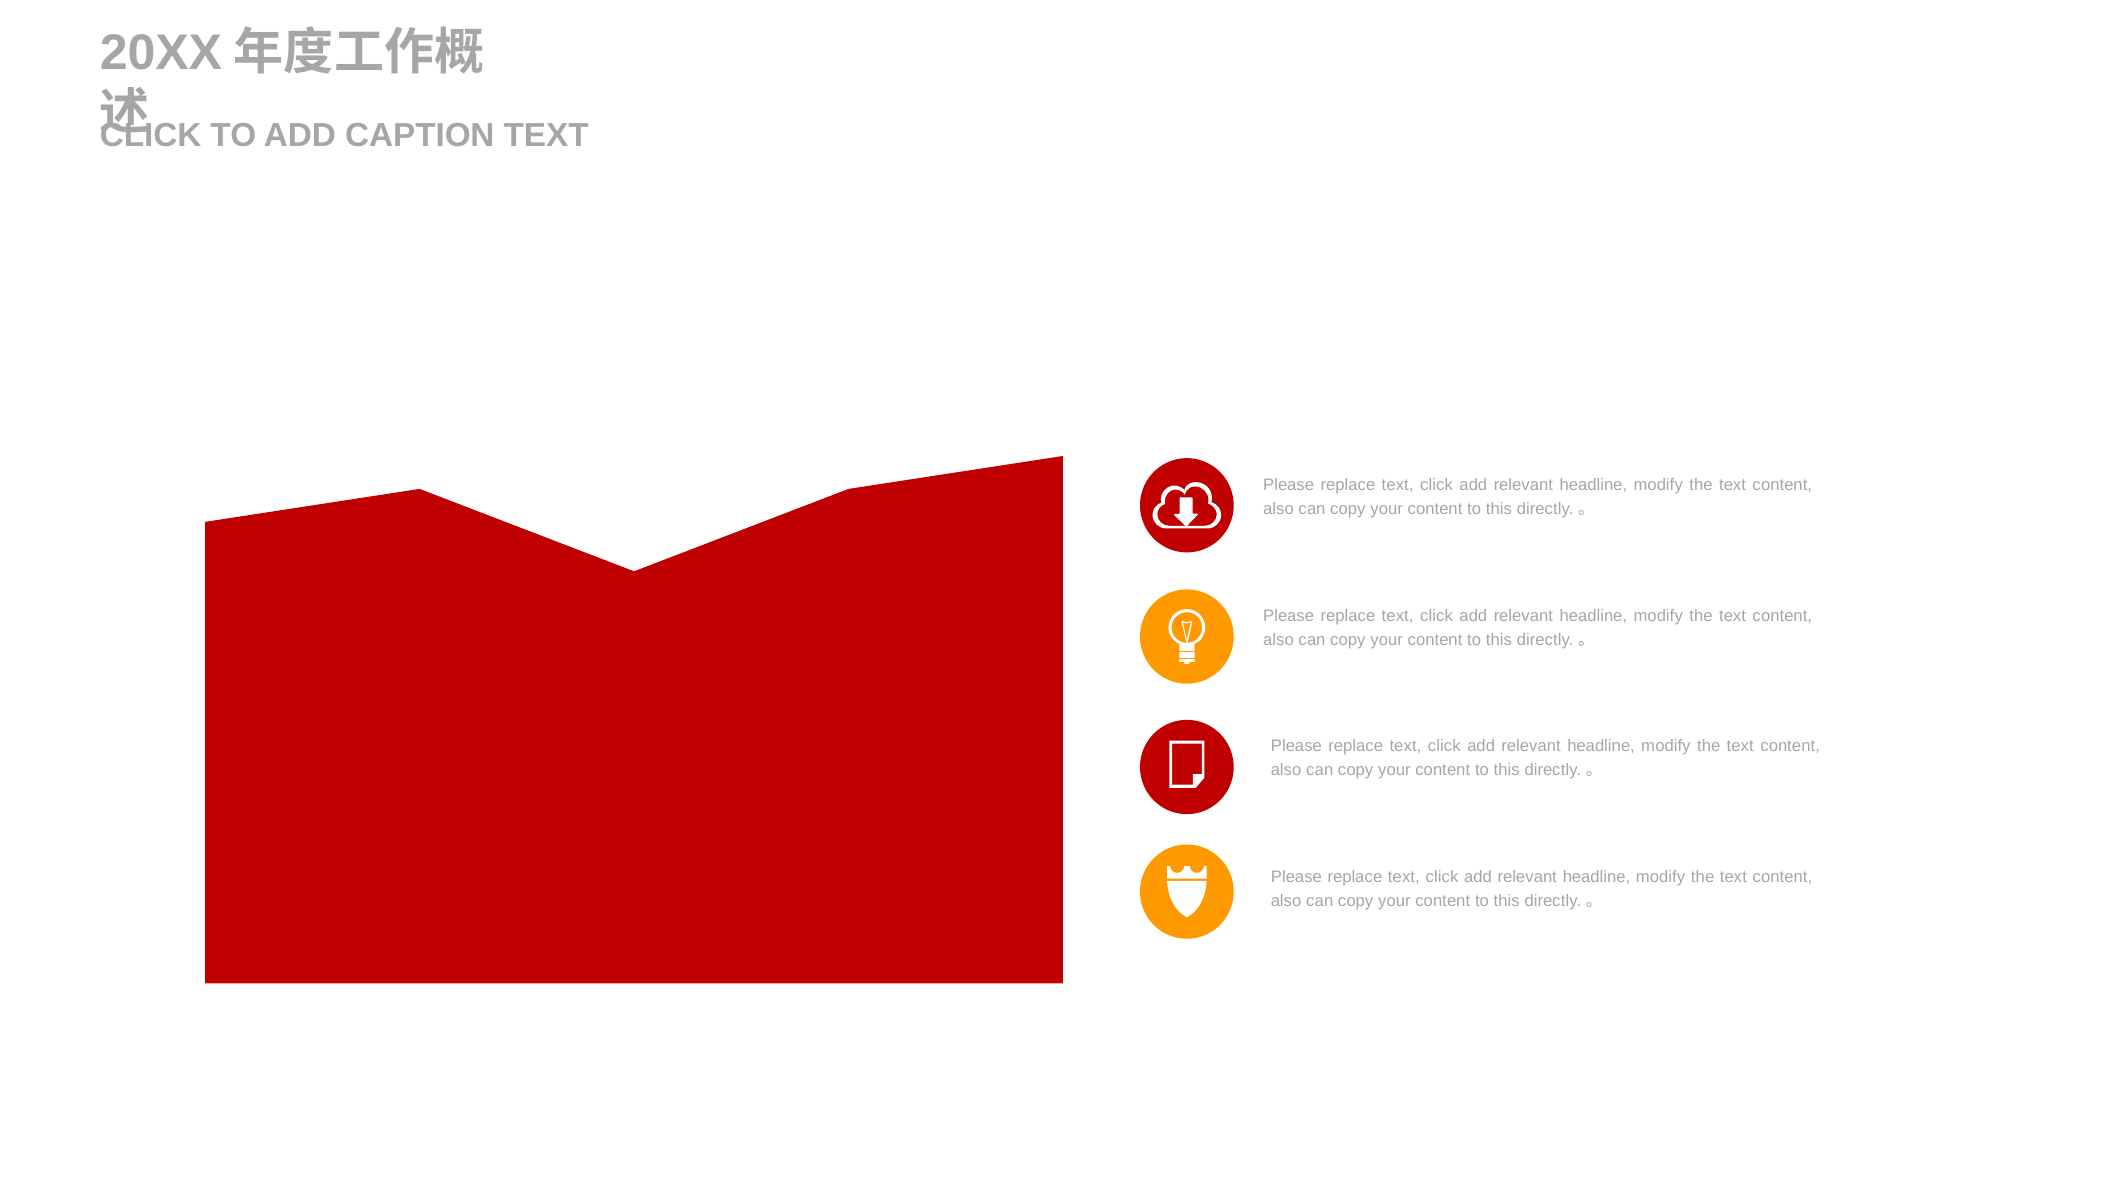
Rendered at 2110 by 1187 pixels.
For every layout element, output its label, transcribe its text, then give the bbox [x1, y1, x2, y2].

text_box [1167, 865, 1207, 918]
text_box [1138, 588, 1235, 685]
text_box [1152, 482, 1222, 529]
chart [187, 394, 1081, 996]
text_box CLICK TO ADD CAPTION TEXT [99, 113, 629, 154]
text_box 20XX年度工作概述 [99, 19, 534, 113]
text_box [1168, 609, 1206, 664]
text_box [1169, 740, 1205, 788]
text_box Please replace text, click add relevant headline, modify the text content, also can copy your content to this directly.。 [1262, 727, 1829, 783]
text_box [1138, 843, 1235, 940]
text_box [1138, 457, 1235, 554]
text_box Please replace text, click add relevant headline, modify the text content, also can copy your content to this directly.。 [1262, 857, 1822, 914]
text_box [1138, 718, 1235, 816]
text_box Please replace text, click add relevant headline, modify the text content, also can copy your content to this directly.。 [1255, 596, 1822, 653]
text_box Please replace text, click add relevant headline, modify the text content, also can copy your content to this directly.。 [1255, 466, 1822, 522]
